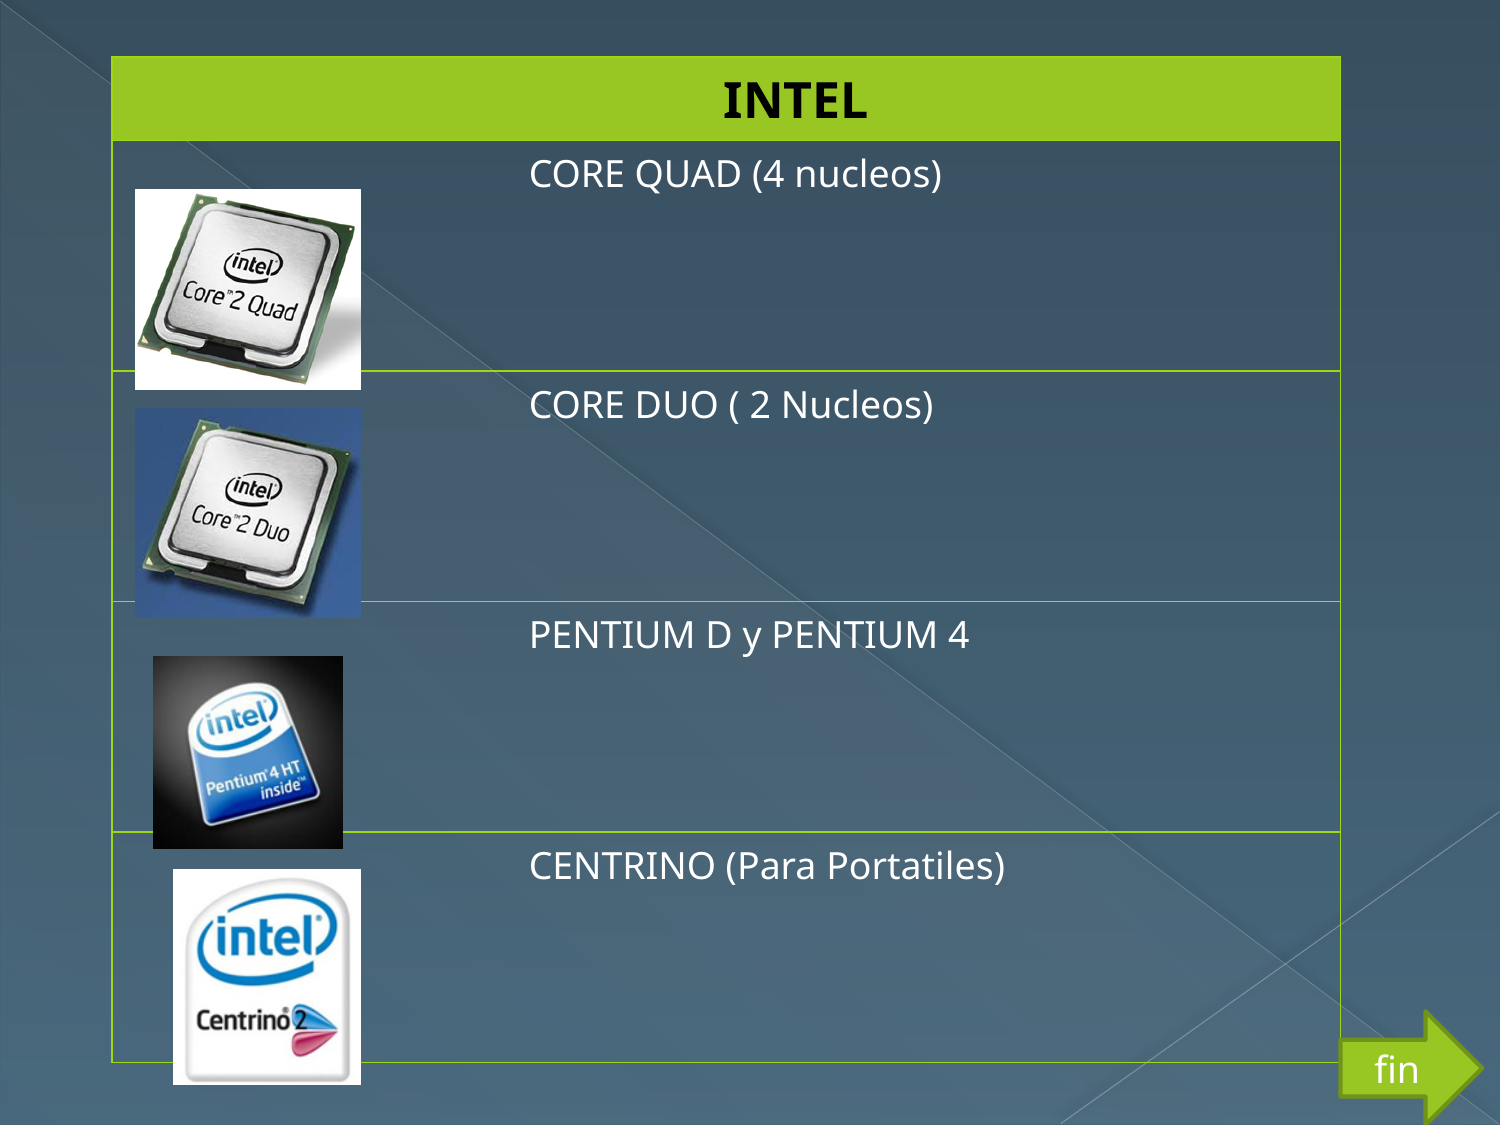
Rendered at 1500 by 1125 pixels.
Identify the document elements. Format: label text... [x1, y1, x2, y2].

table_cell CORE DUO ( 2 Nucleos) [514, 372, 1340, 601]
table_cell [113, 602, 514, 831]
table_cell [113, 372, 514, 601]
picture [153, 656, 343, 849]
table_header [113, 58, 514, 140]
table_cell [113, 141, 514, 370]
text_box fin [1338, 1009, 1485, 1125]
table_cell [113, 833, 514, 1062]
picture [135, 188, 361, 390]
table_header INTEL [514, 58, 1340, 140]
picture [173, 869, 361, 1085]
table_cell CORE QUAD (4 nucleos) [514, 141, 1340, 370]
table_cell CENTRINO (Para Portatiles) [514, 833, 1340, 1062]
picture [135, 408, 361, 618]
table_cell PENTIUM D y PENTIUM 4 [514, 602, 1340, 831]
